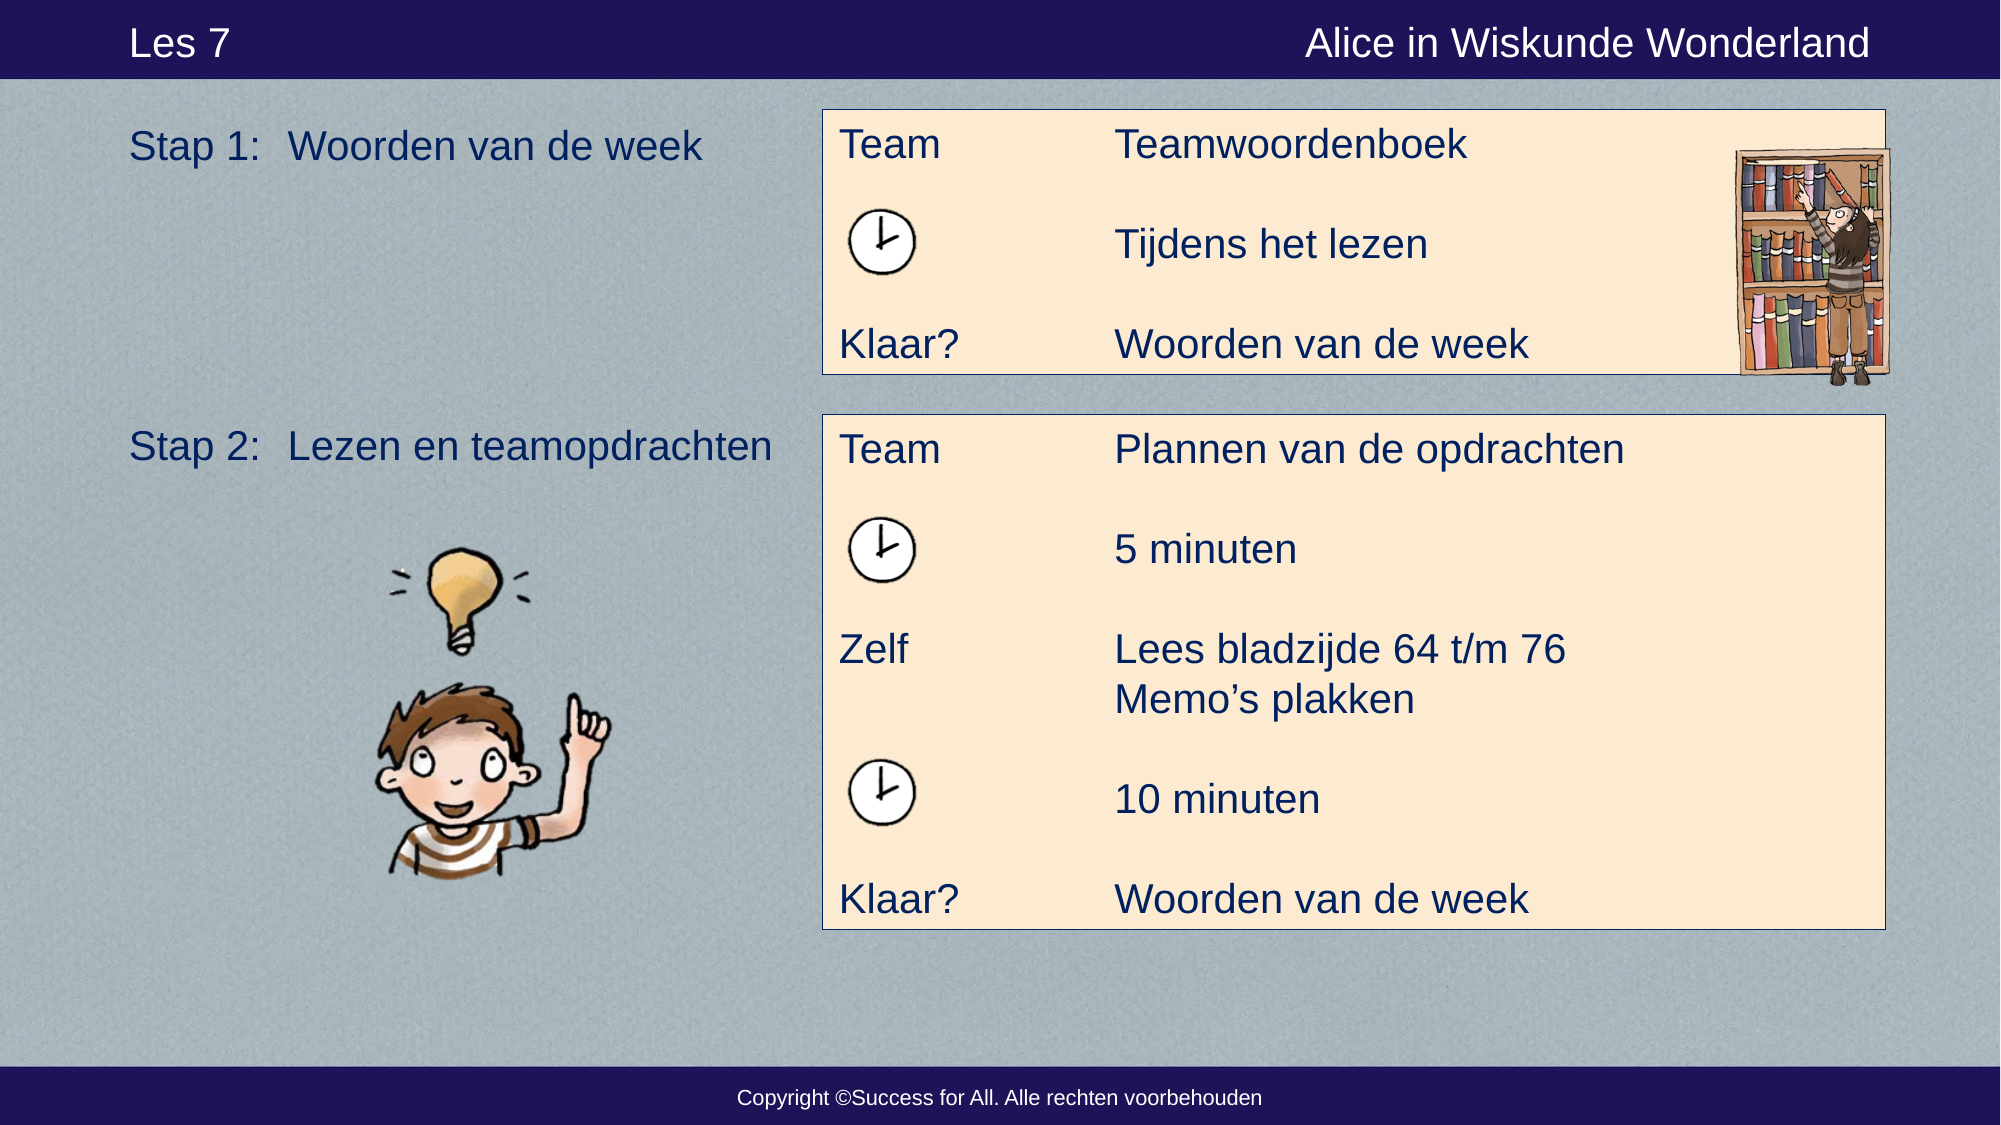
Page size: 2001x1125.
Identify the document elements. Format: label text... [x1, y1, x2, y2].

text_box Team Plannen van de opdrachten 5 minuten Zelf Lees bladzijde 64 t/m 76 Memo’s plakken 10 minuten Klaar? Woorden van de week [822, 414, 1886, 930]
text_box Team Teamwoordenboek Tijdens het lezen Klaar? Woorden van de week [822, 109, 1886, 375]
text_box Alice in Wiskunde Wonderland [999, 8, 1886, 73]
text_box Les 7 [114, 8, 354, 73]
picture [0, 0, 2001, 1125]
text_box Stap 1: Woorden van de week Stap 2: Lezen en teamopdrachten [114, 111, 907, 527]
text_box Copyright ©Success for All. Alle rechten voorbehouden [0, 1076, 2000, 1125]
